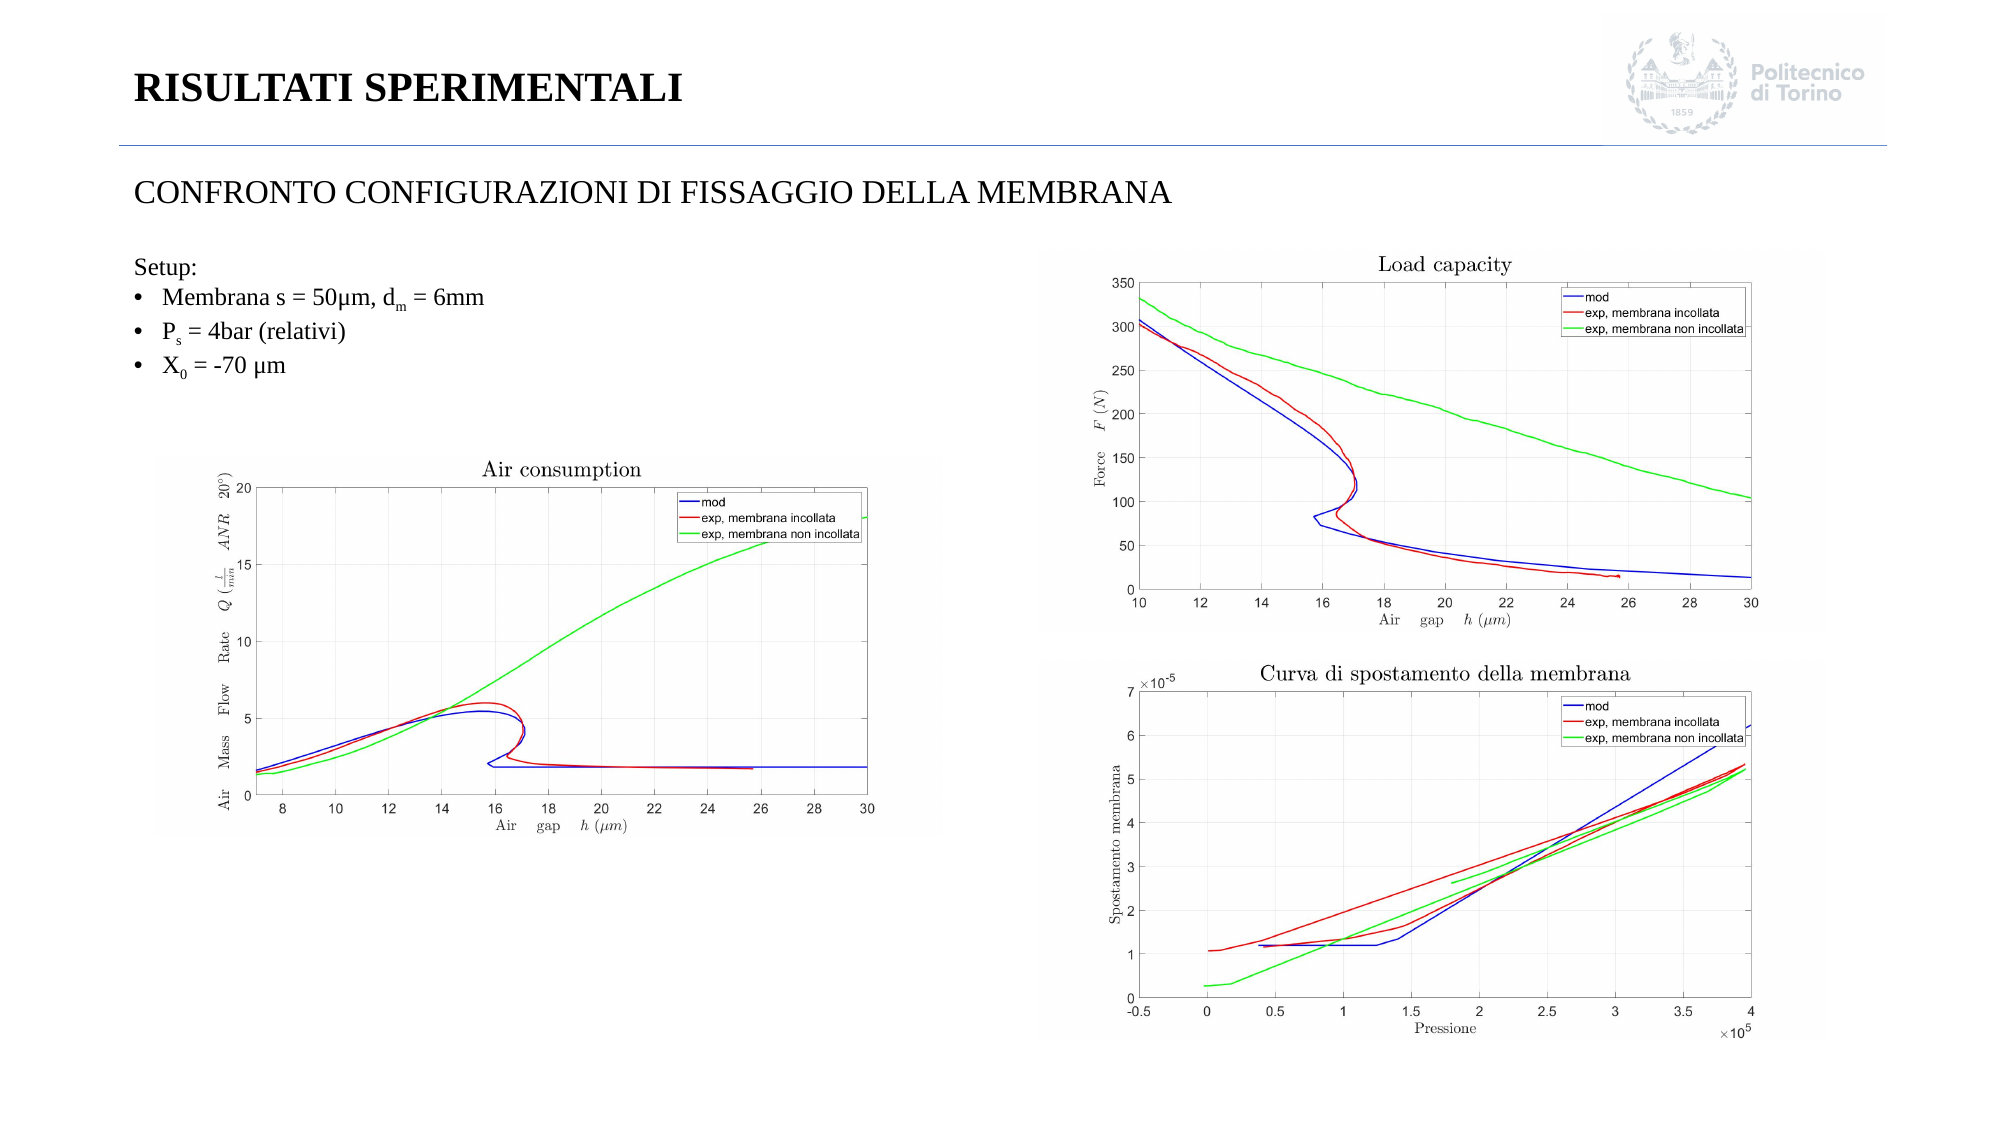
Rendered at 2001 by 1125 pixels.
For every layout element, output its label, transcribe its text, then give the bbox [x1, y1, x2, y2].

picture [1602, 13, 1887, 146]
picture [153, 455, 942, 837]
picture [1036, 250, 1826, 631]
picture [1036, 659, 1826, 1041]
text_box RISULTATI SPERIMENTALI [119, 52, 808, 117]
text_box CONFRONTO CONFIGURAZIONI DI FISSAGGIO DELLA MEMBRANA Setup: Membrana s = 50μm, dm = 6mm Ps = 4bar (relativi) X0 = -70 μm [119, 163, 1194, 420]
